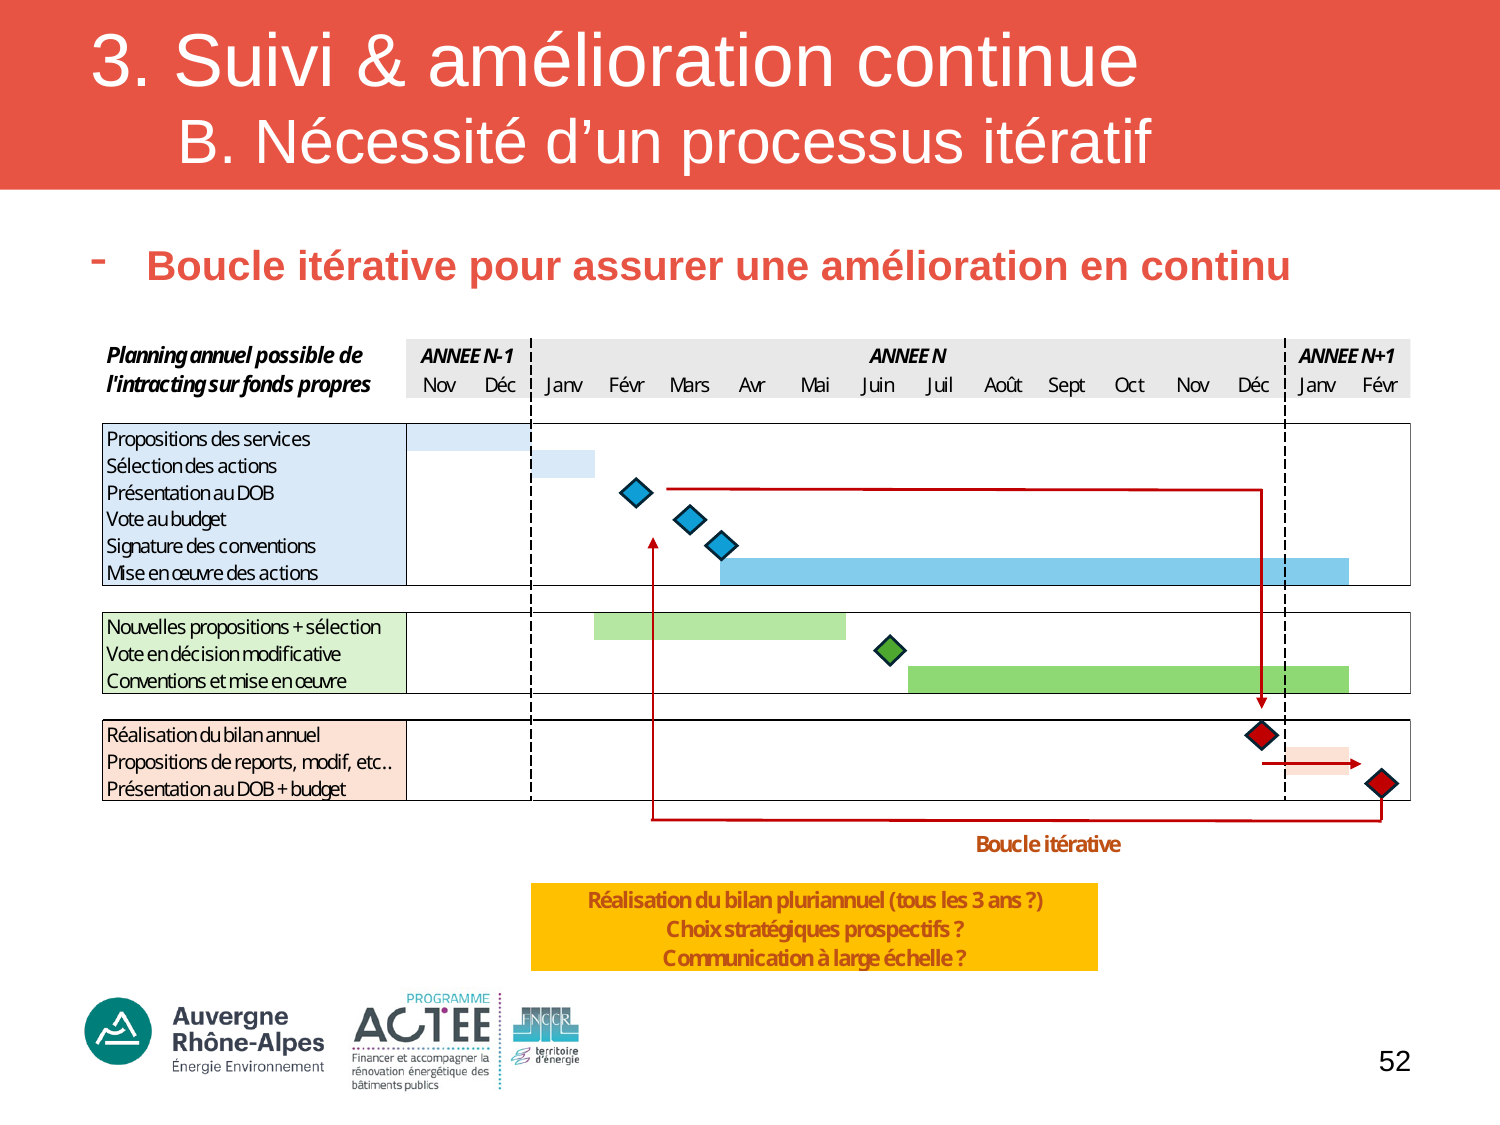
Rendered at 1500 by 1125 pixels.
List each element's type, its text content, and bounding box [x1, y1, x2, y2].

picture [348, 987, 586, 1094]
title 3. Suivi & amélioration continue B. Nécessité d’un processus itératif [74, 0, 1426, 188]
picture [76, 987, 337, 1085]
picture [101, 337, 1412, 973]
list Boucle itérative pour assurer une amélioration en continu [74, 231, 1426, 303]
